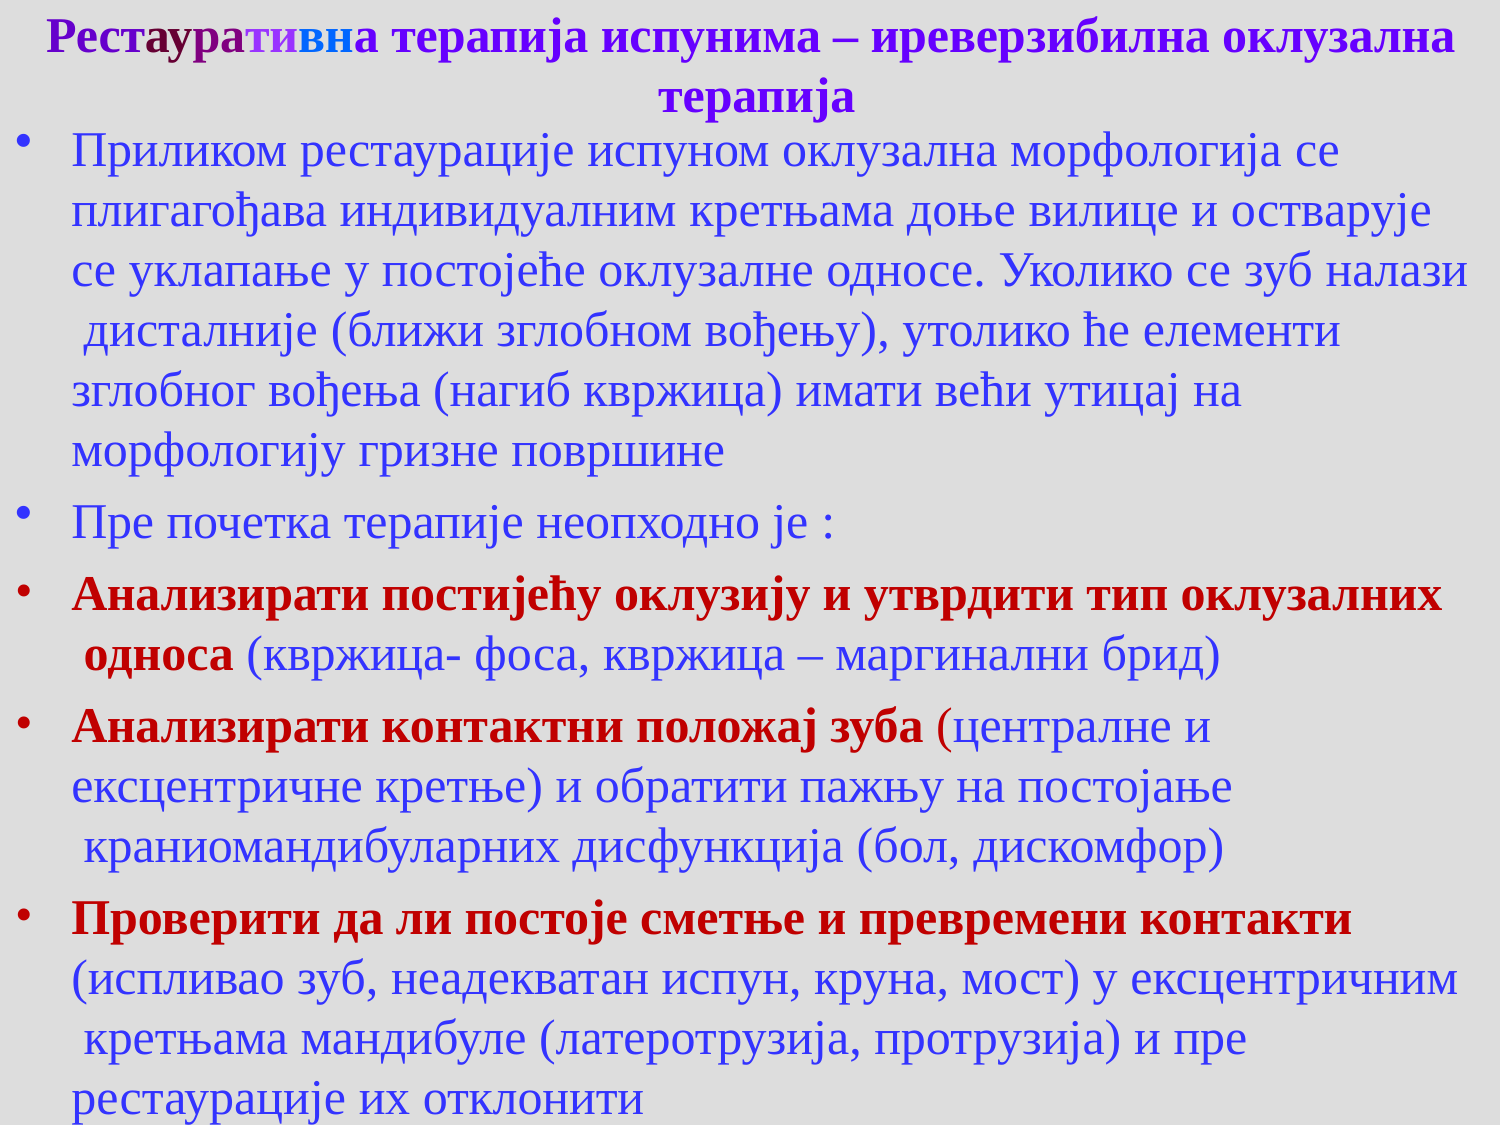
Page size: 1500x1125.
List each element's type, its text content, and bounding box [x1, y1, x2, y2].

text_box Рестауративна терапија испунима – иреверзибилна оклузална терапија Приликом рестаурације испуном оклузална морфологија се плигагођава индивидуалним кретњама доње вилице и остварује се уклапање у постојеће оклузалне односе. Уколико се зуб налази дисталније (ближи зглобном вођењу), утолико ће елементи зглобног вођења (нагиб квржица) имати већи утицај на морфологију гризне површине Пре почетка терапије неопходно је : Анализирати постијећу оклузију и утврдити тип оклузалних односа (квржица- фоса, квржица – маргинални брид) Анализирати контактни положај зуба (централне и ексцентричне кретње) и обратити пажњу на постојање краниомандибуларних дисфункција (бол, дискомфор) Проверити да ли постоје сметње и превремени контакти (испливао зуб, неадекватан испун, круна, мост) у ексцентричним кретњама мандибуле (латеротрузија, протрузија) и пре рестаурације их отклонити [12, 0, 1480, 1125]
